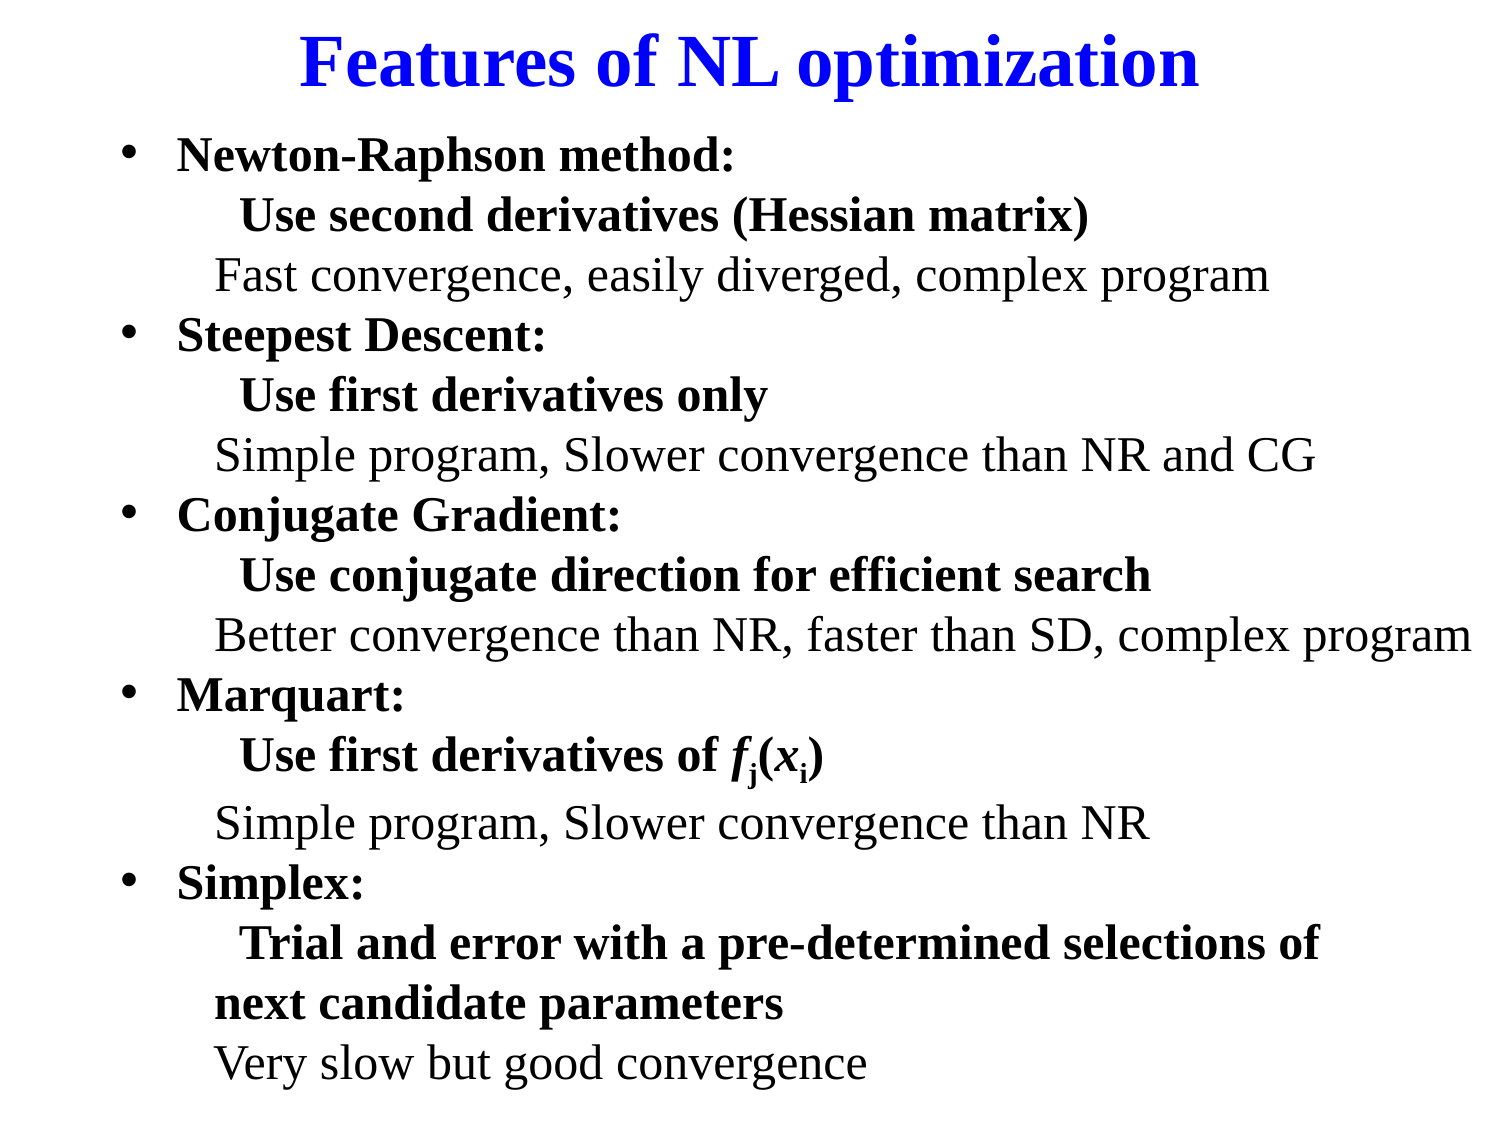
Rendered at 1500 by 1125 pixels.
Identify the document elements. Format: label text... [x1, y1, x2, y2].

text_box Newton-Raphson method: Use second derivatives (Hessian matrix) Fast convergence, easily diverged, complex program Steepest Descent: Use first derivatives only Simple program, Slower convergence than NR and CG Conjugate Gradient: Use conjugate direction for efficient search Better convergence than NR, faster than SD, complex program Marquart: Use first derivatives of fj(xi) Simple program, Slower convergence than NR Simplex: Trial and error with a pre-determined selections of next candidate parameters Very slow but good convergence [105, 113, 1488, 1097]
text_box Features of NL optimization [0, 0, 1500, 114]
